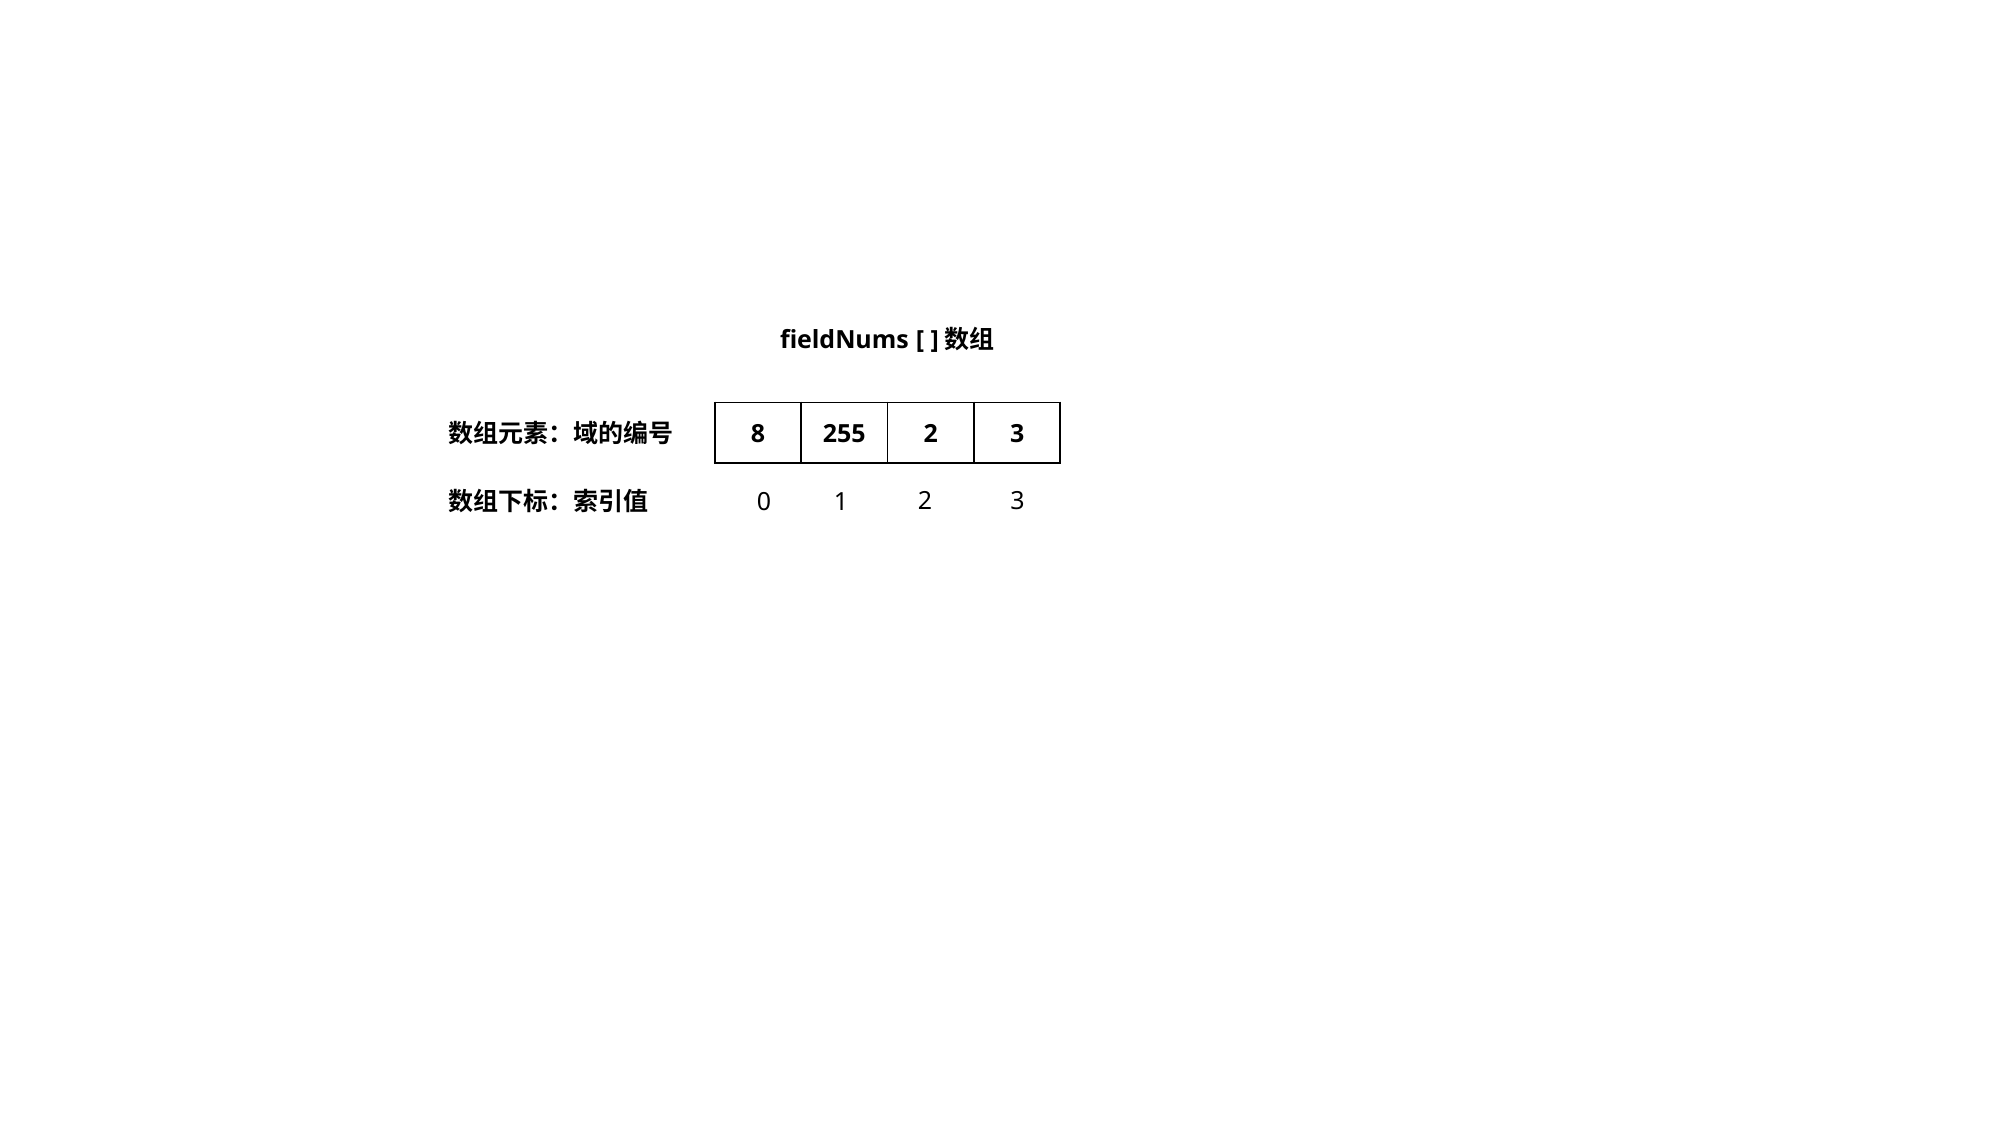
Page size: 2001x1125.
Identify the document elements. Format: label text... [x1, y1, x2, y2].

table_header 3 [975, 403, 1059, 462]
table_header 8 [716, 403, 800, 462]
text_box 1 [819, 477, 864, 523]
text_box 3 [995, 476, 1040, 522]
text_box 数组下标：索引值 [433, 477, 664, 523]
text_box 2 [903, 476, 948, 522]
table_header 255 [802, 403, 887, 462]
table_header 2 [888, 403, 973, 462]
text_box fieldNums [ ]数组 [765, 315, 1010, 361]
text_box 0 [742, 477, 787, 523]
text_box 数组元素：域的编号 [433, 410, 689, 455]
